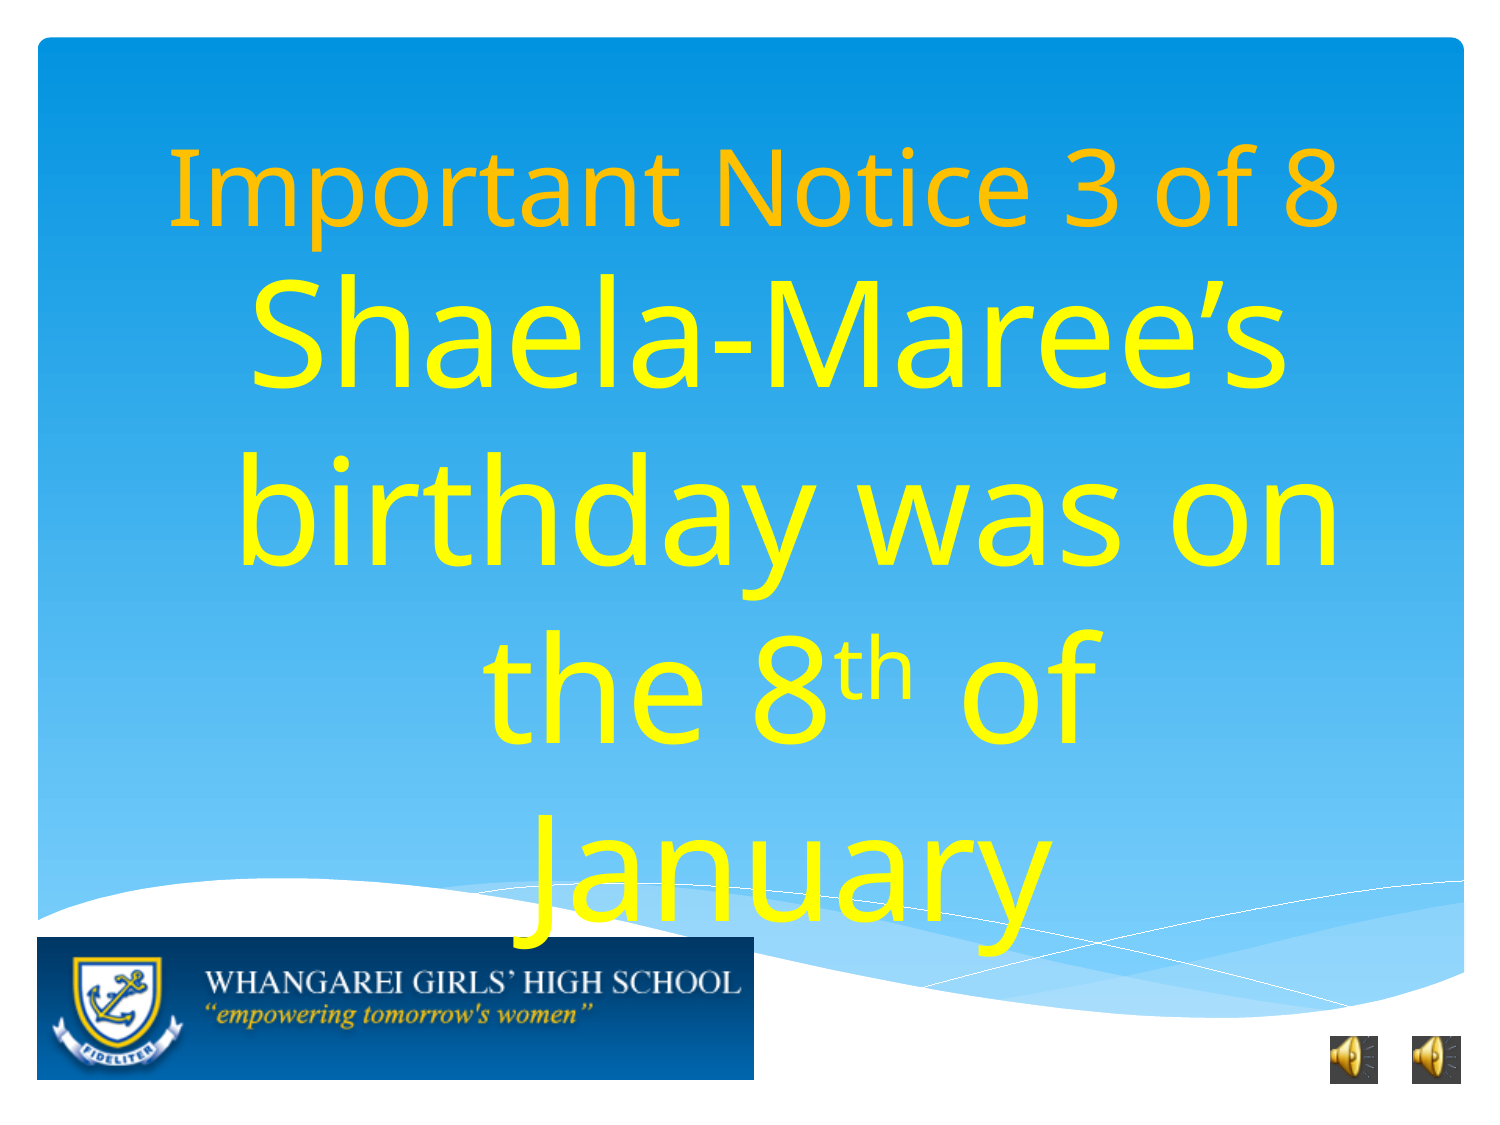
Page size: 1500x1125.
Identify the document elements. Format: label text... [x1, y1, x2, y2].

picture [1411, 1034, 1462, 1086]
text_box Shaela-Maree’s birthday was on the 8th of January [149, 231, 1391, 963]
picture [1328, 1034, 1380, 1086]
picture [37, 937, 754, 1080]
text_box Important Notice 3 of 8 [149, 37, 1362, 255]
